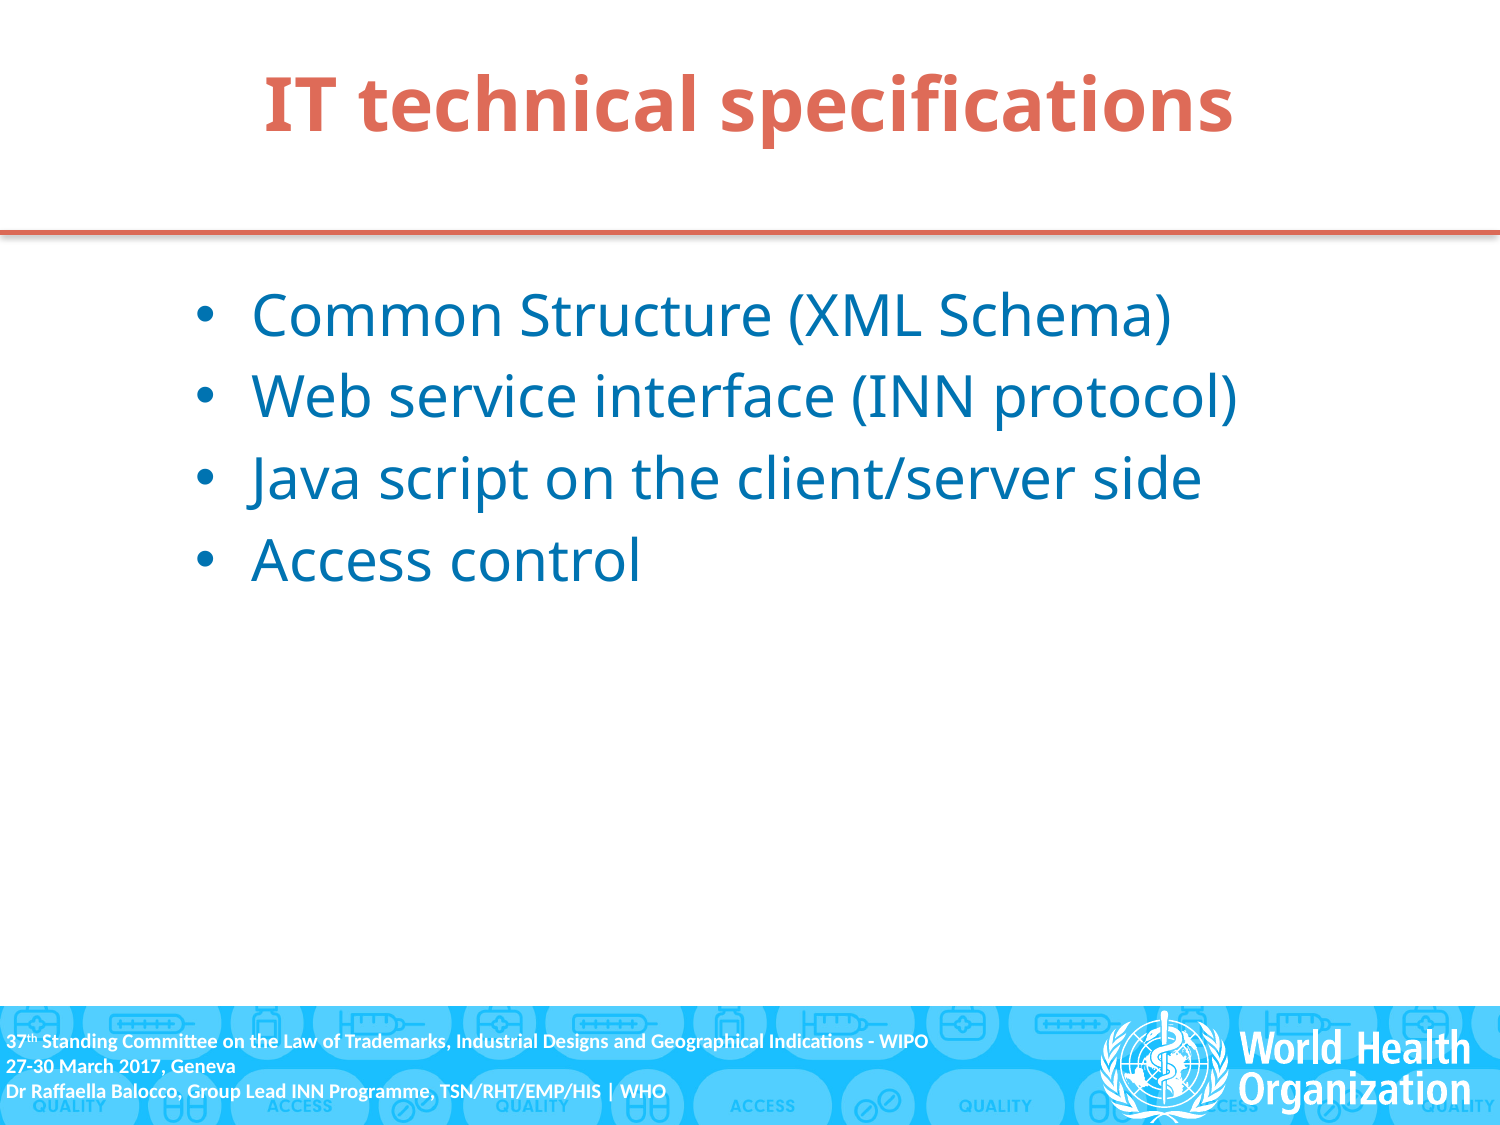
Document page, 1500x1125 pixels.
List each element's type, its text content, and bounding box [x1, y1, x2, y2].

title IT technical specifications [0, 0, 1500, 204]
picture [0, 1006, 1500, 1125]
list Common Structure (XML Schema) Web service interface (INN protocol) Java script on the client/server side Access control [180, 270, 1317, 917]
